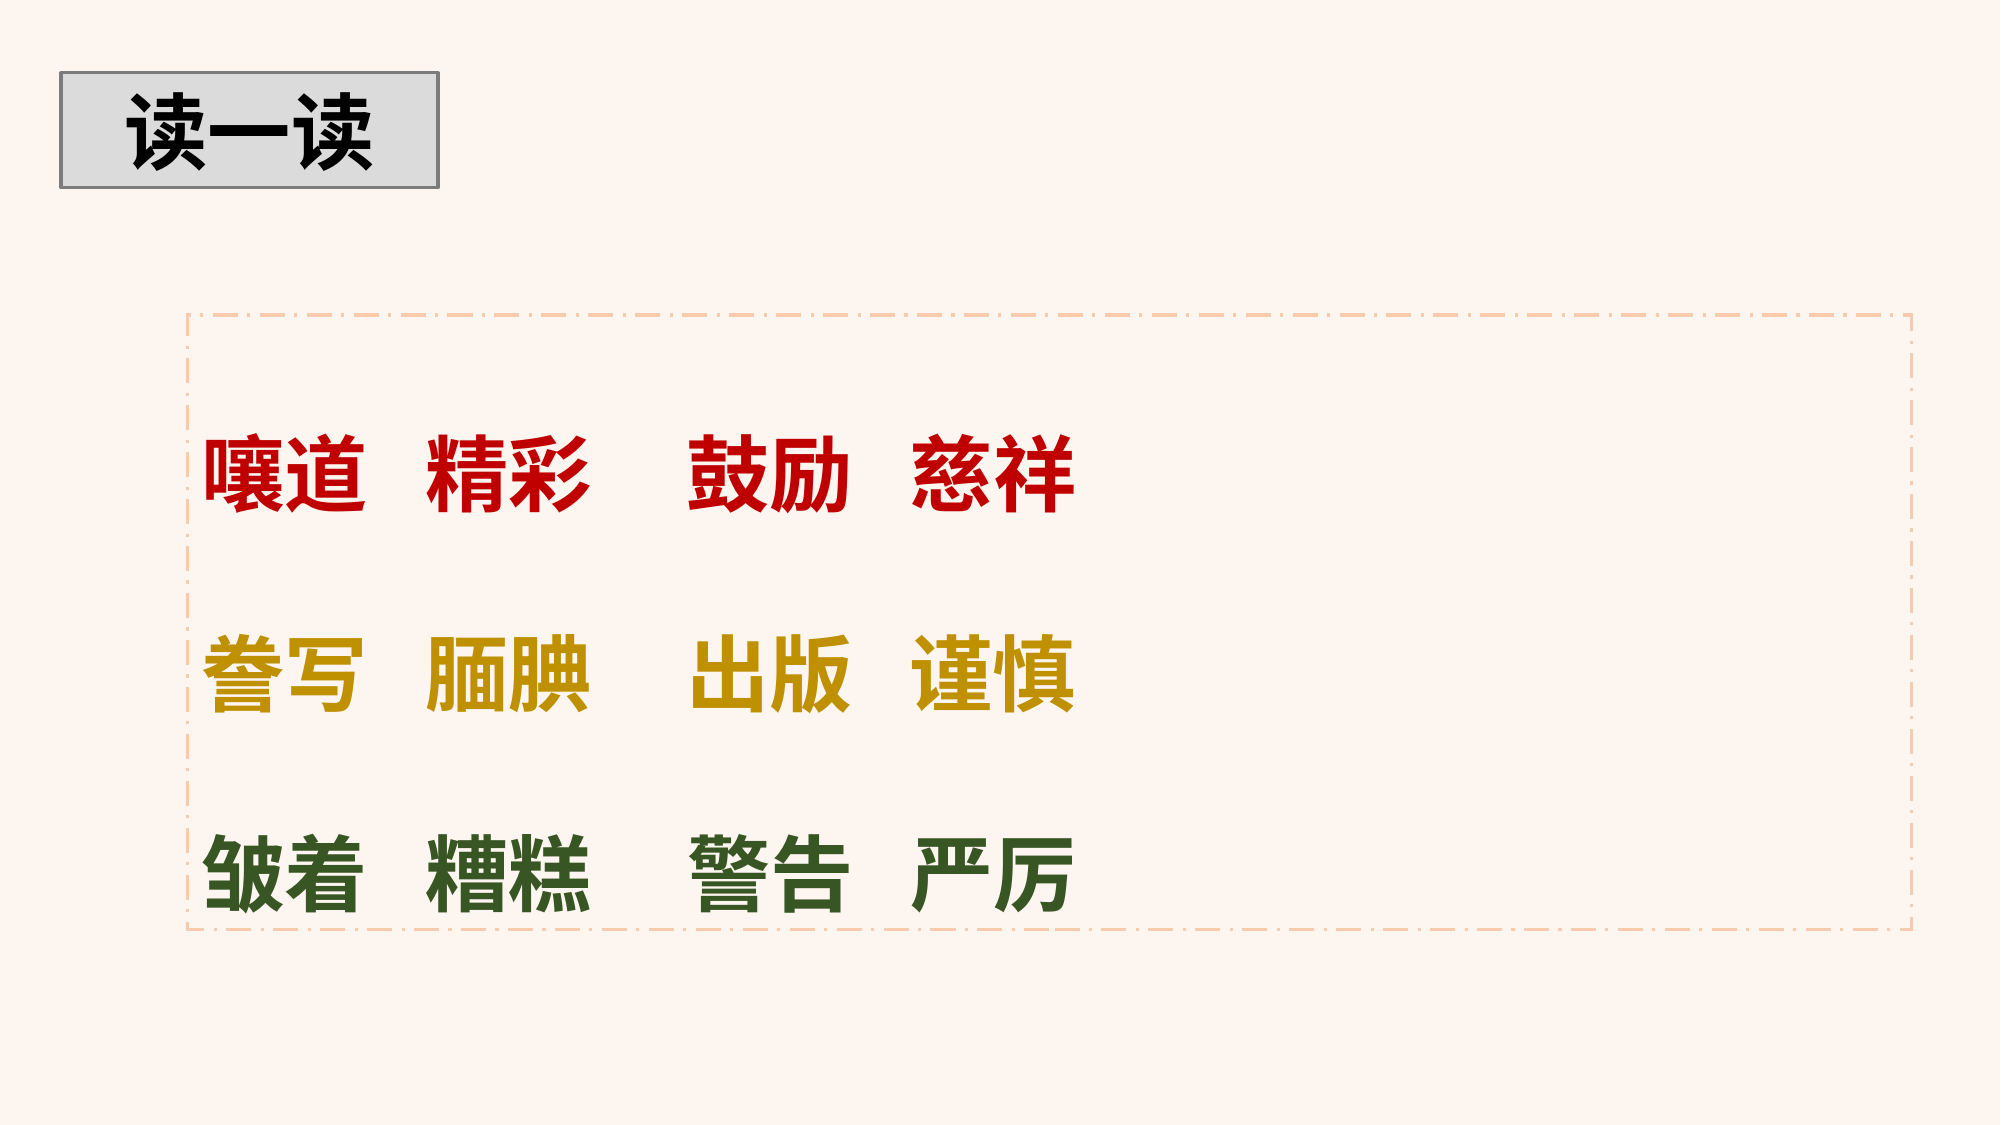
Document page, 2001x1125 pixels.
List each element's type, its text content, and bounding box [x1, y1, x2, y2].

text_box 读一读 [60, 72, 438, 188]
text_box 嚷道 精彩 鼓励 慈祥 誊写 腼腆 出版 谨慎 皱着 糟糕 警告 严厉 [186, 314, 1913, 931]
